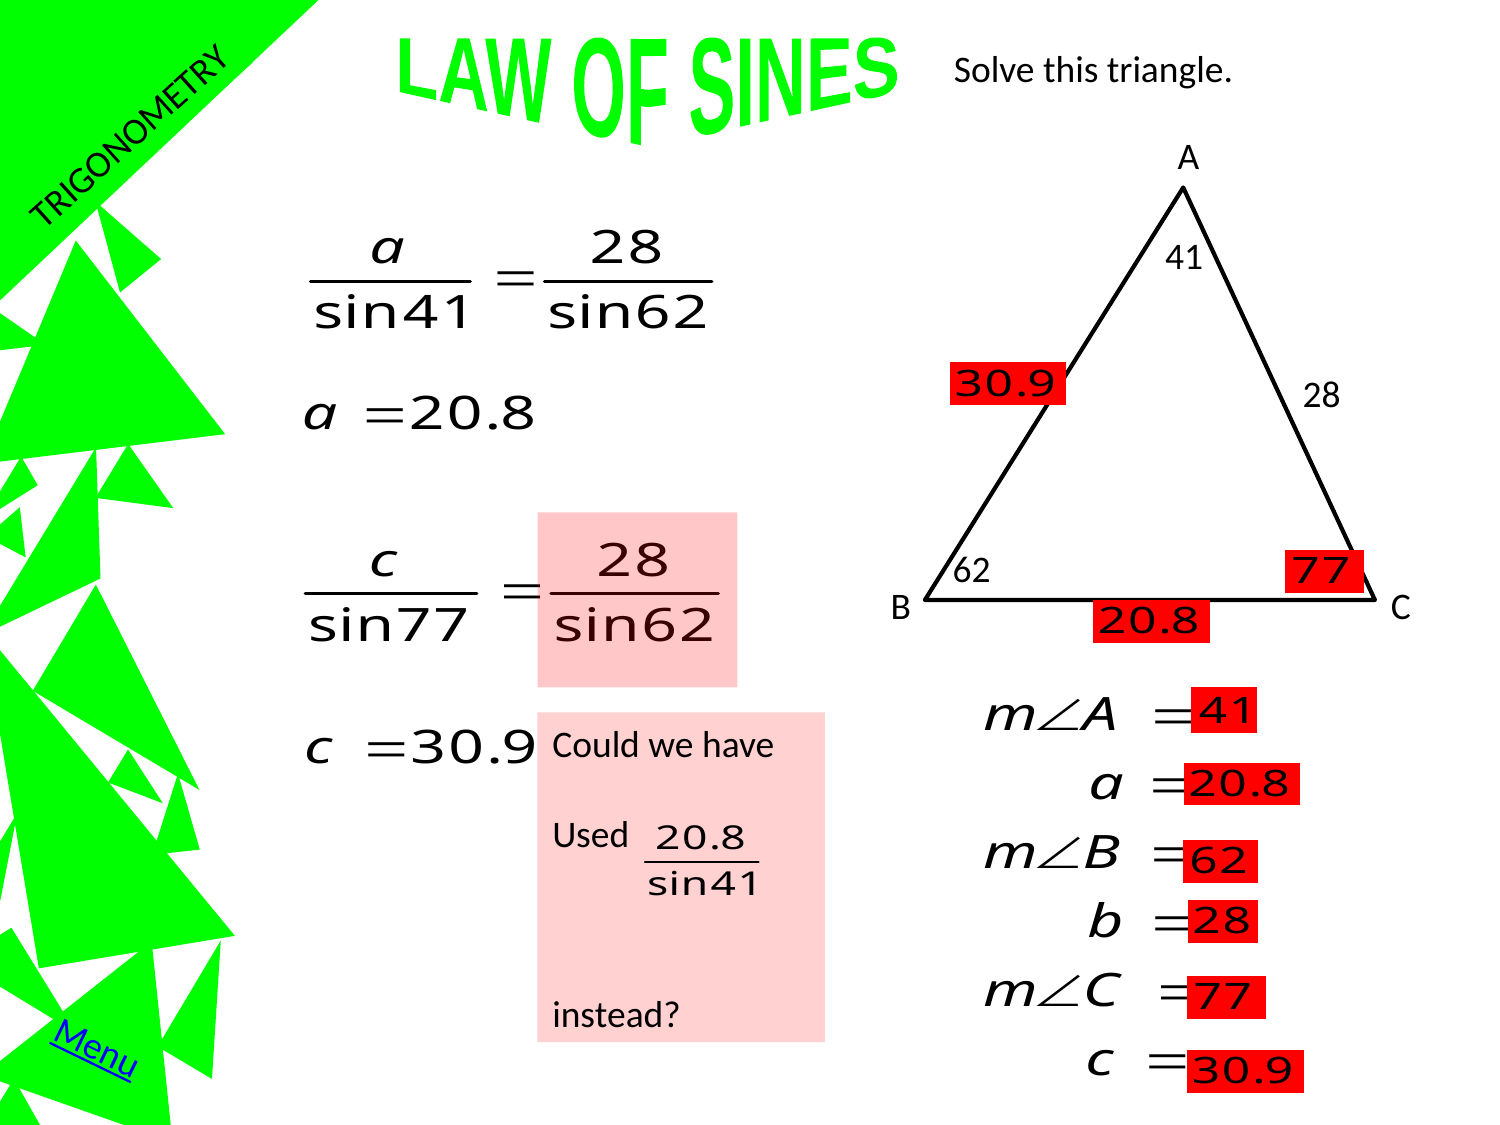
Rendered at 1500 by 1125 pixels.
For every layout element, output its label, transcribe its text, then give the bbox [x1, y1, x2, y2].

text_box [1183, 762, 1301, 806]
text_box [1183, 839, 1259, 883]
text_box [0, 0, 321, 1125]
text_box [1187, 899, 1259, 943]
text_box 62 [937, 537, 1006, 598]
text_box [300, 720, 551, 776]
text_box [1187, 1049, 1304, 1093]
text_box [1187, 975, 1267, 1020]
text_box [295, 387, 551, 442]
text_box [976, 686, 1201, 1101]
text_box A [1162, 124, 1215, 185]
text_box Could we have Used instead? [537, 712, 825, 1043]
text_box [1093, 599, 1211, 643]
text_box [535, 510, 740, 689]
text_box C [1376, 574, 1426, 635]
text_box 41 [1150, 224, 1219, 285]
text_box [1191, 686, 1258, 733]
text_box [1157, 185, 1203, 224]
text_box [949, 362, 1067, 406]
text_box B [875, 574, 927, 635]
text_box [1285, 549, 1365, 593]
text_box 28 [1287, 362, 1356, 423]
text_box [637, 812, 768, 903]
text_box Solve this triangle. [939, 37, 1249, 98]
text_box [927, 236, 1376, 603]
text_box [294, 524, 732, 652]
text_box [299, 212, 727, 340]
